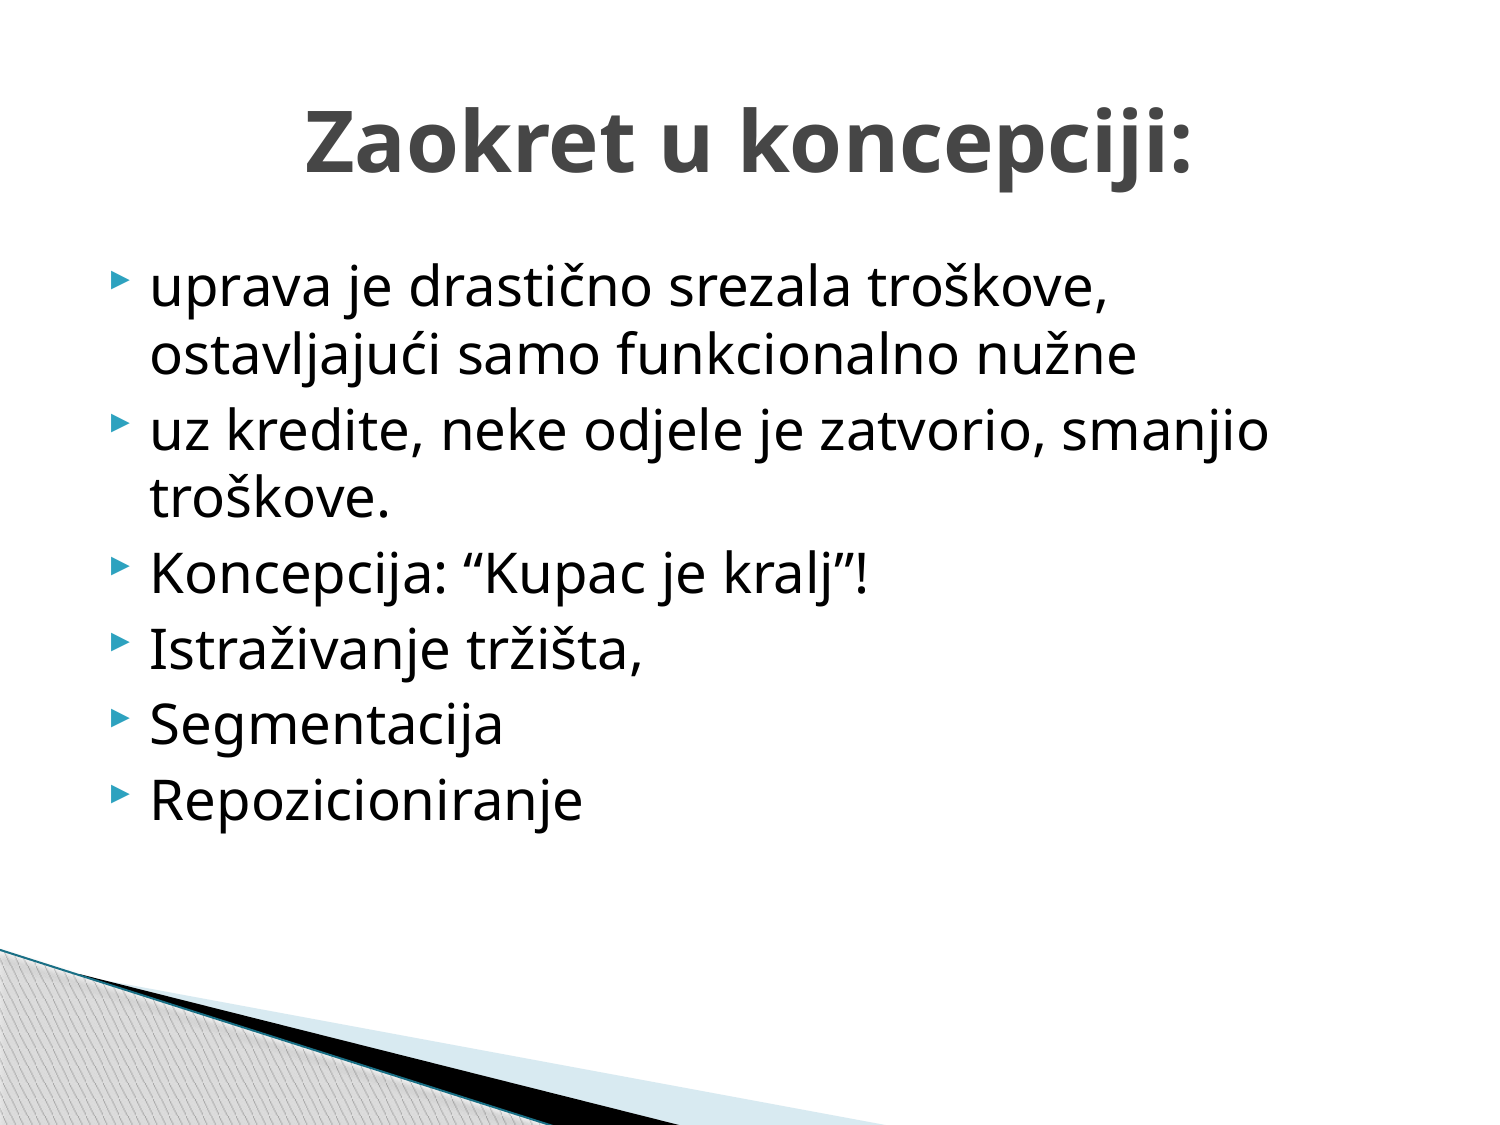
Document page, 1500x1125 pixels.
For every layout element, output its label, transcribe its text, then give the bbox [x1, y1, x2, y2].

list uprava je drastično srezala troškove, ostavljajući samo funkcionalno nužne uz kredite, neke odjele je zatvorio, smanjio troškove. Koncepcija: “Kupac je kralj”! Istraživanje tržišta, Segmentacija Repozicioniranje [74, 242, 1426, 986]
title Zaokret u koncepciji: [75, 45, 1425, 233]
